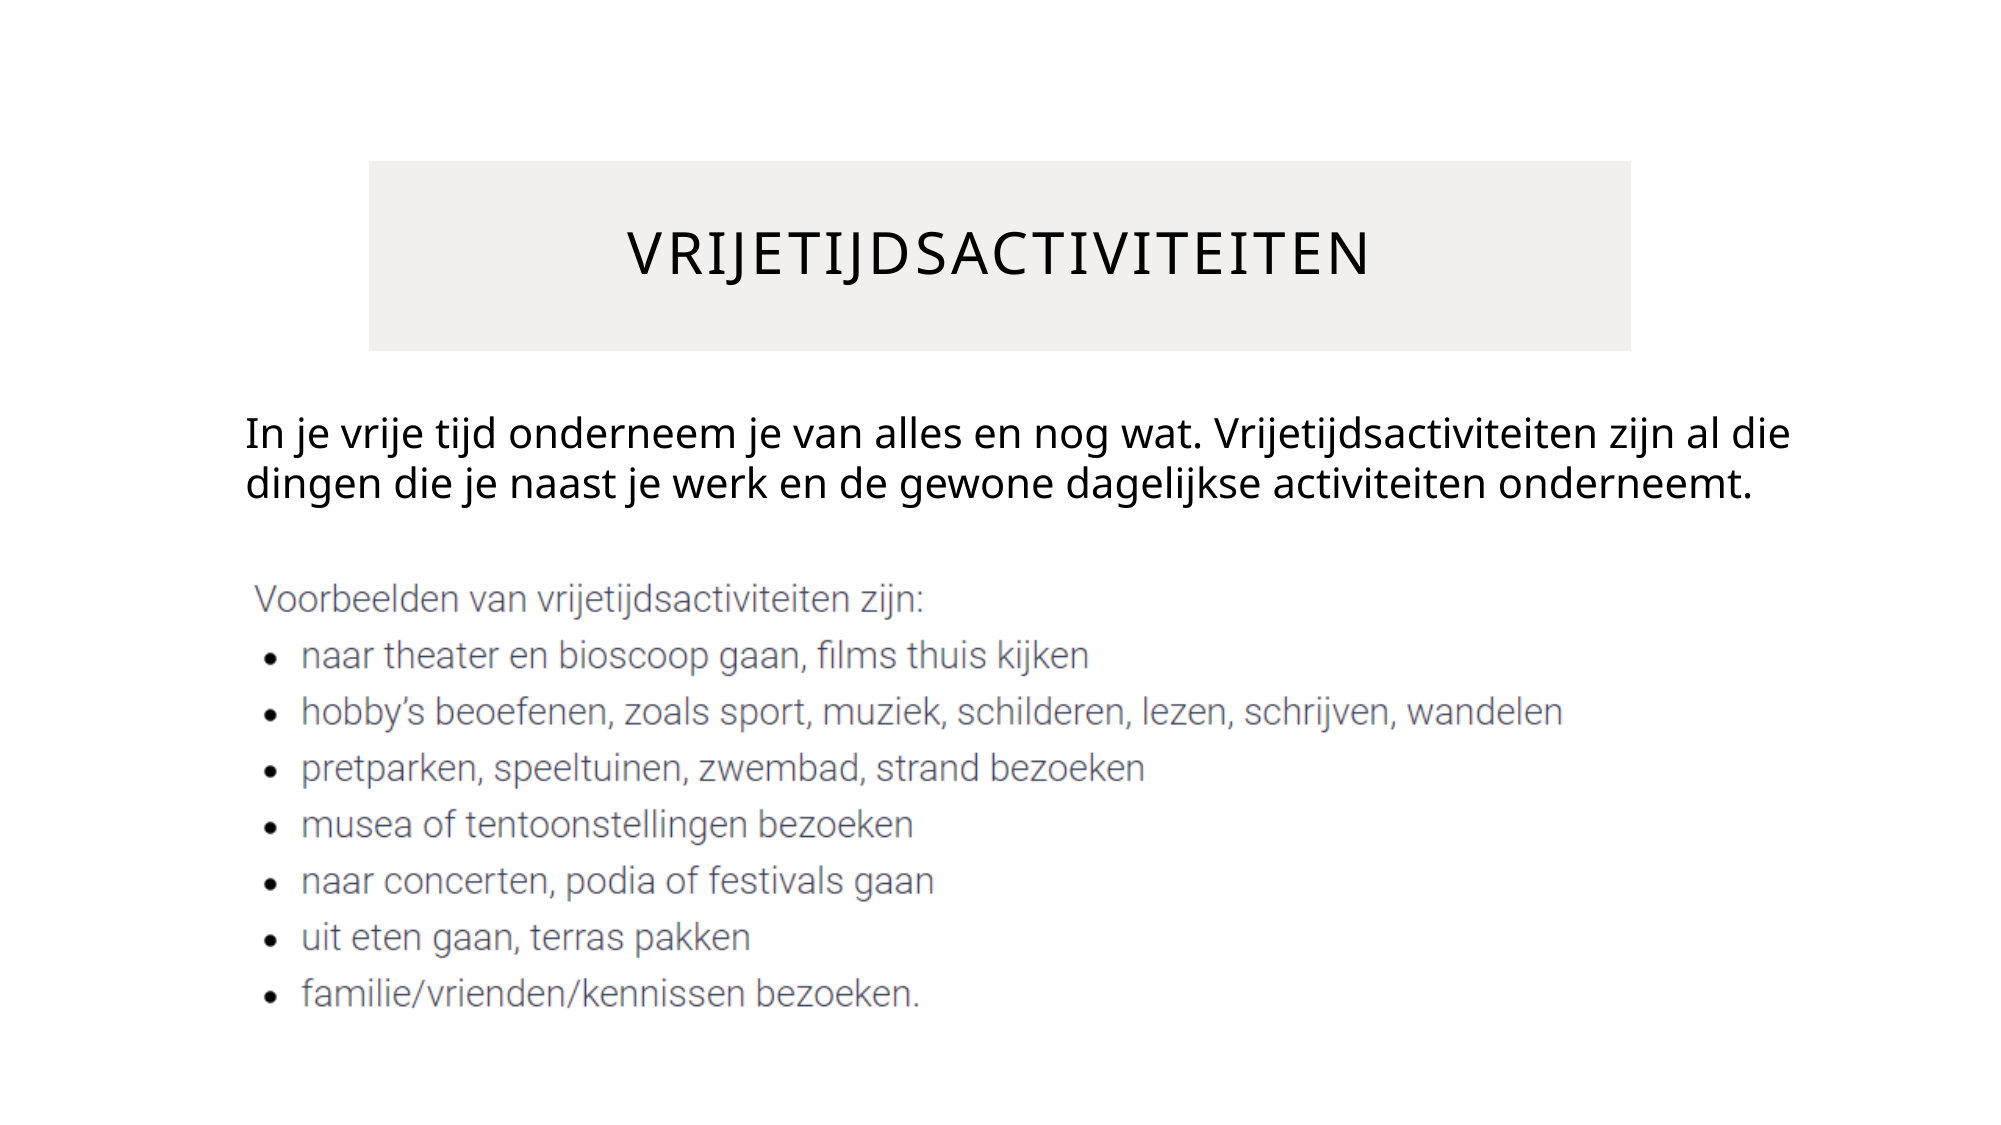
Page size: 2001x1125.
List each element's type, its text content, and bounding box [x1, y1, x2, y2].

picture [230, 562, 1603, 1038]
title vrijetijdsactiviteiten [363, 156, 1637, 356]
text_box In je vrije tijd onderneem je van alles en nog wat. Vrijetijdsactiviteiten zijn al die dingen die je naast je werk en de gewone dagelijkse activiteiten onderneemt. [230, 399, 1838, 515]
